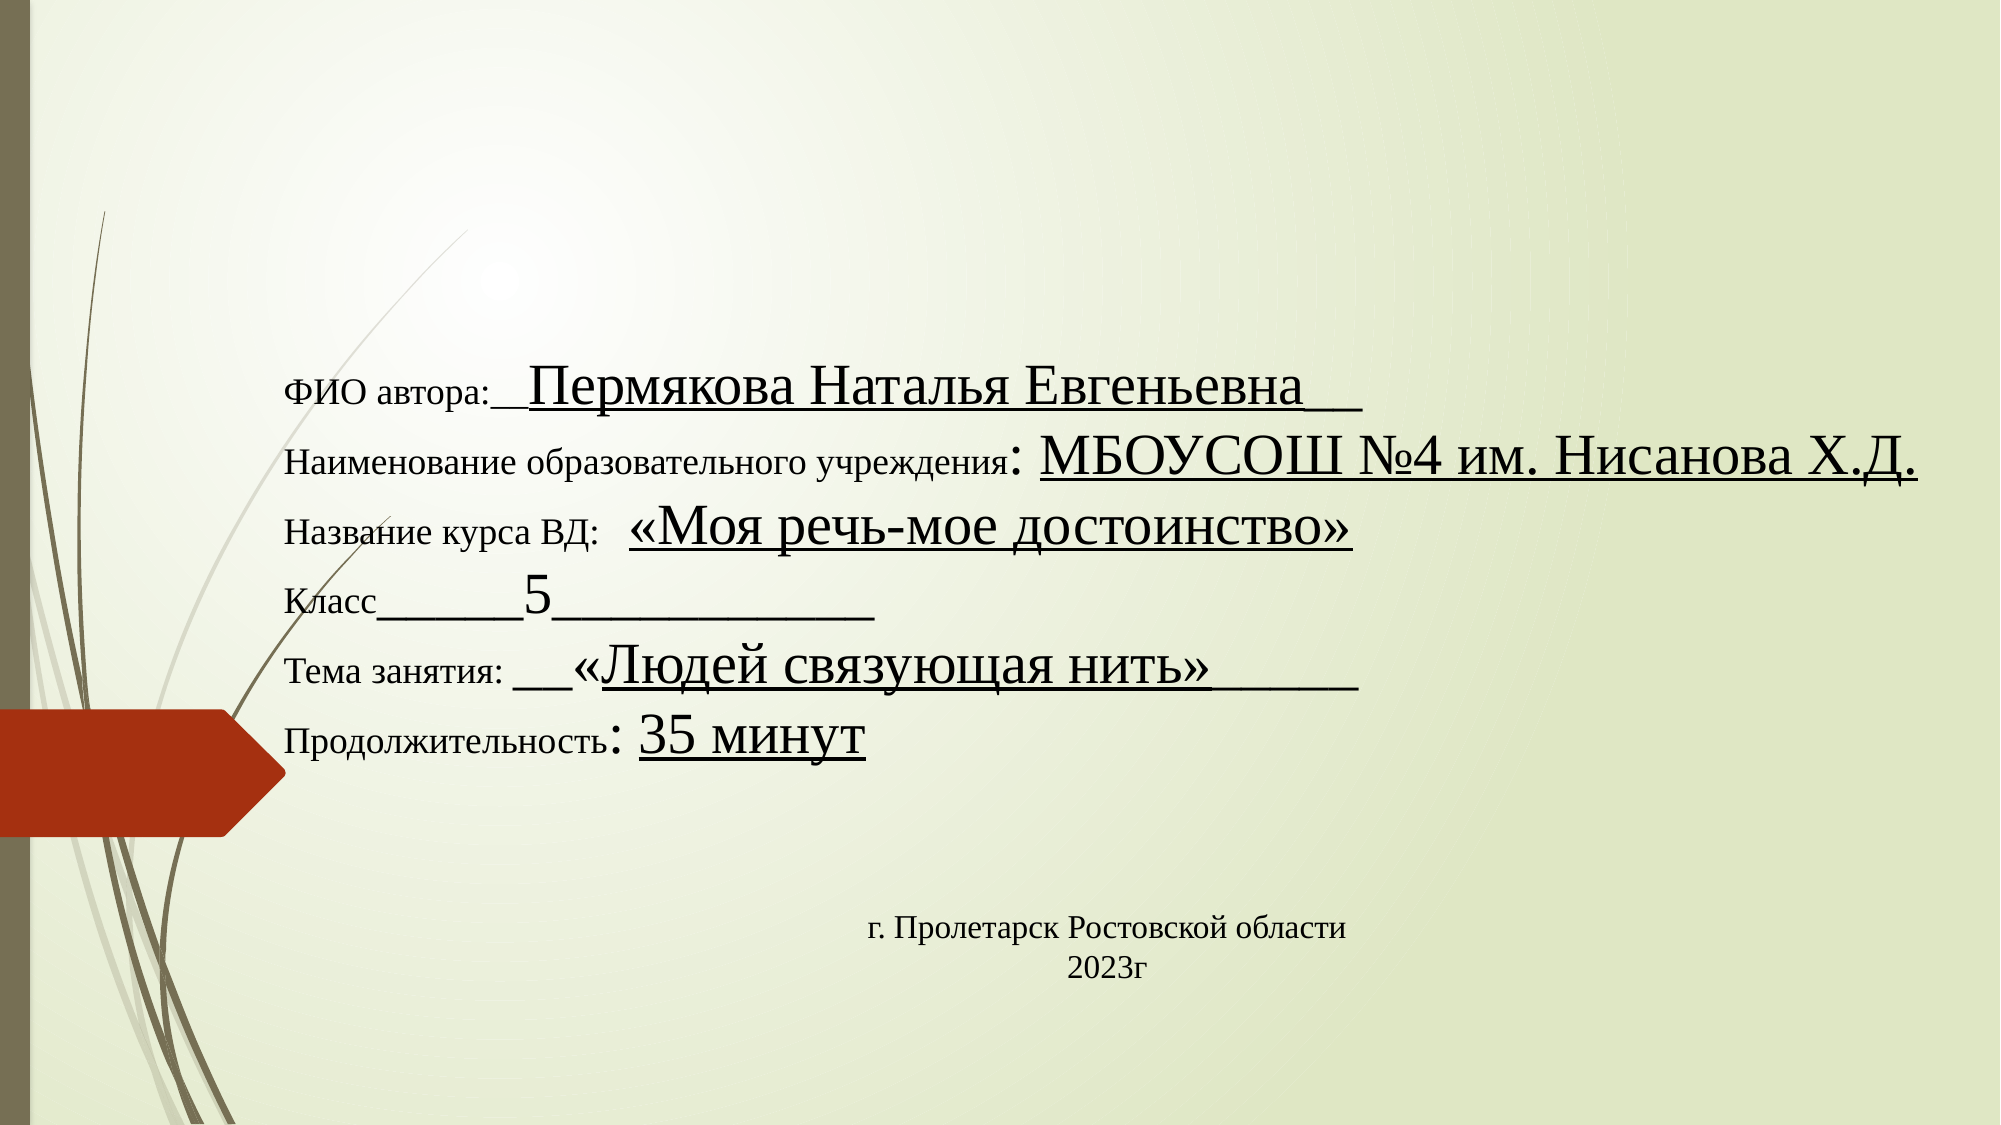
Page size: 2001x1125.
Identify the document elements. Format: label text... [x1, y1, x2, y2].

text_box ФИО автора:__Пермякова Наталья Евгеньевна__ Наименование образовательного учреждения: МБОУСОШ №4 им. Нисанова Х.Д. Название курса ВД: «Моя речь-мое достоинство» Класс_____5___________ Тема занятия: __«Людей связующая нить»_____ Продолжительность: 35 минут г. Пролетарск Ростовской области 2023г [268, 338, 1946, 993]
